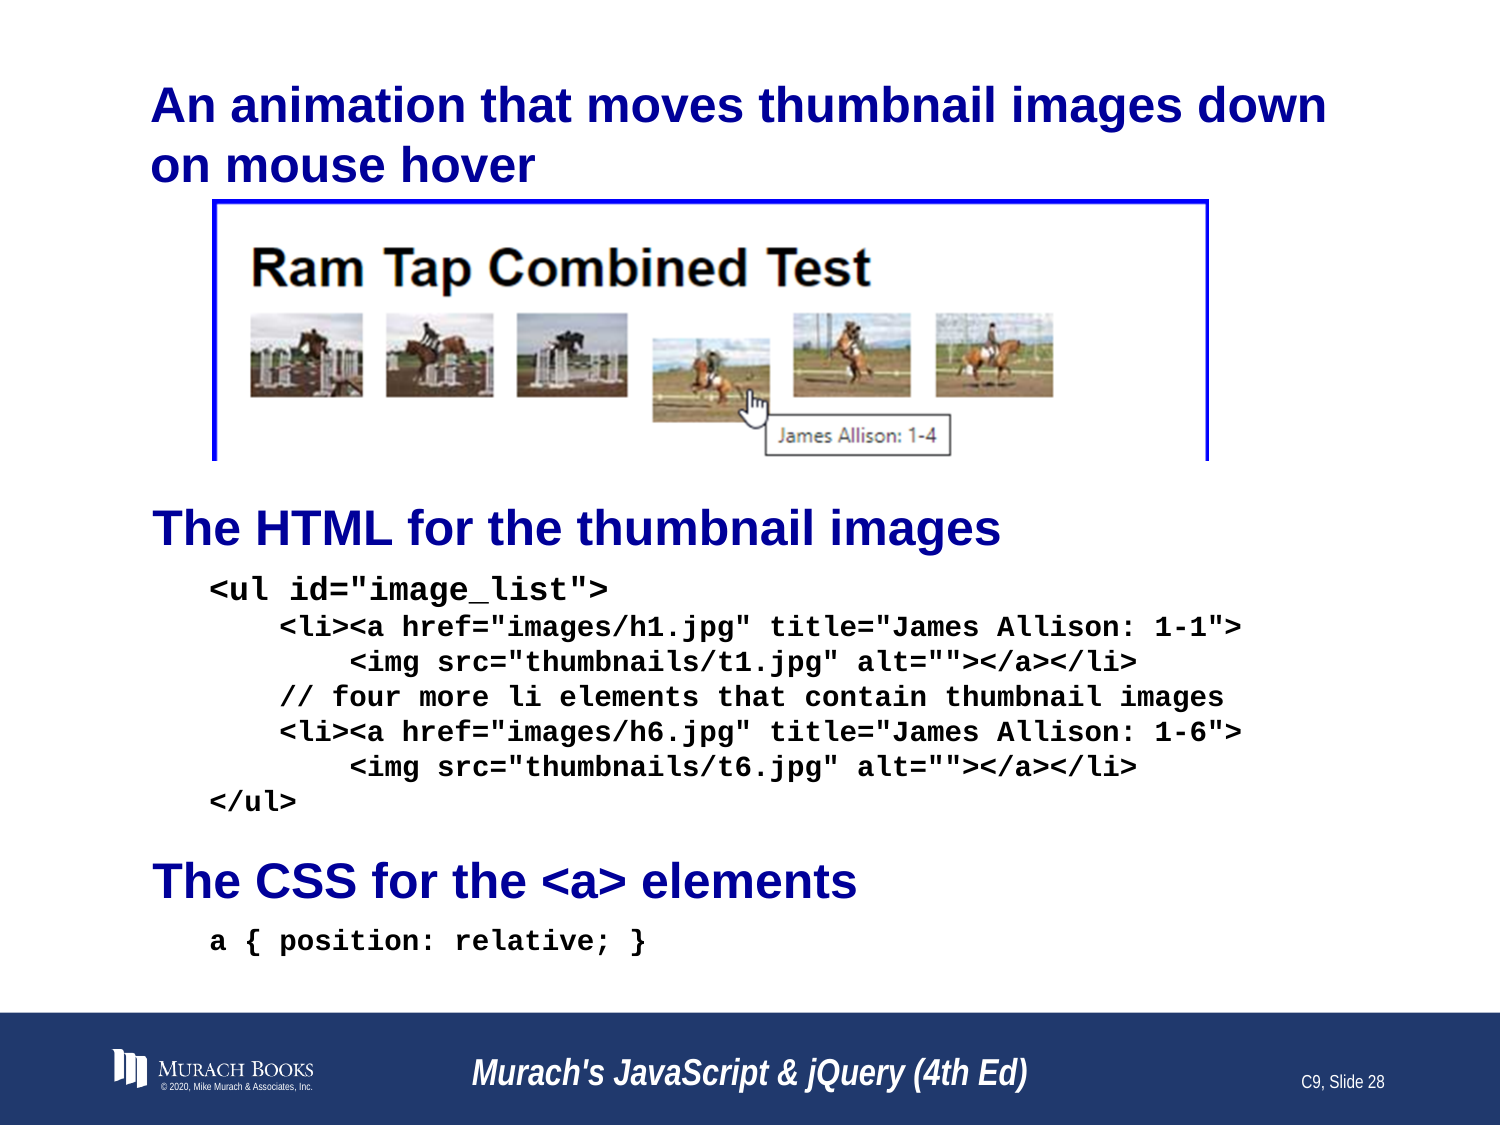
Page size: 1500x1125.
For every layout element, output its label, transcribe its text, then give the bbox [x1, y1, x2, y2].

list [212, 199, 1209, 461]
list The HTML for the thumbnail images <ul id="image_list"> <li><a href="images/h1.jpg" title="James Allison: 1-1"> <img src="thumbnails/t1.jpg" alt=""></a></li> // four more li elements that contain thumbnail images <li><a href="images/h6.jpg" title="James Allison: 1-6"> <img src="thumbnails/t6.jpg" alt=""></a></li> </ul> The CSS for the <a> elements a { position: relative; } [137, 487, 1350, 850]
slide_number C9, Slide 28 [1087, 1025, 1400, 1100]
slide_number Murach's JavaScript & jQuery (4th Ed) [463, 1025, 1050, 1100]
footer © 2020, Mike Murach & Associates, Inc. [12, 1025, 463, 1100]
title An animation that moves thumbnail images down on mouse hover [150, 72, 1350, 194]
